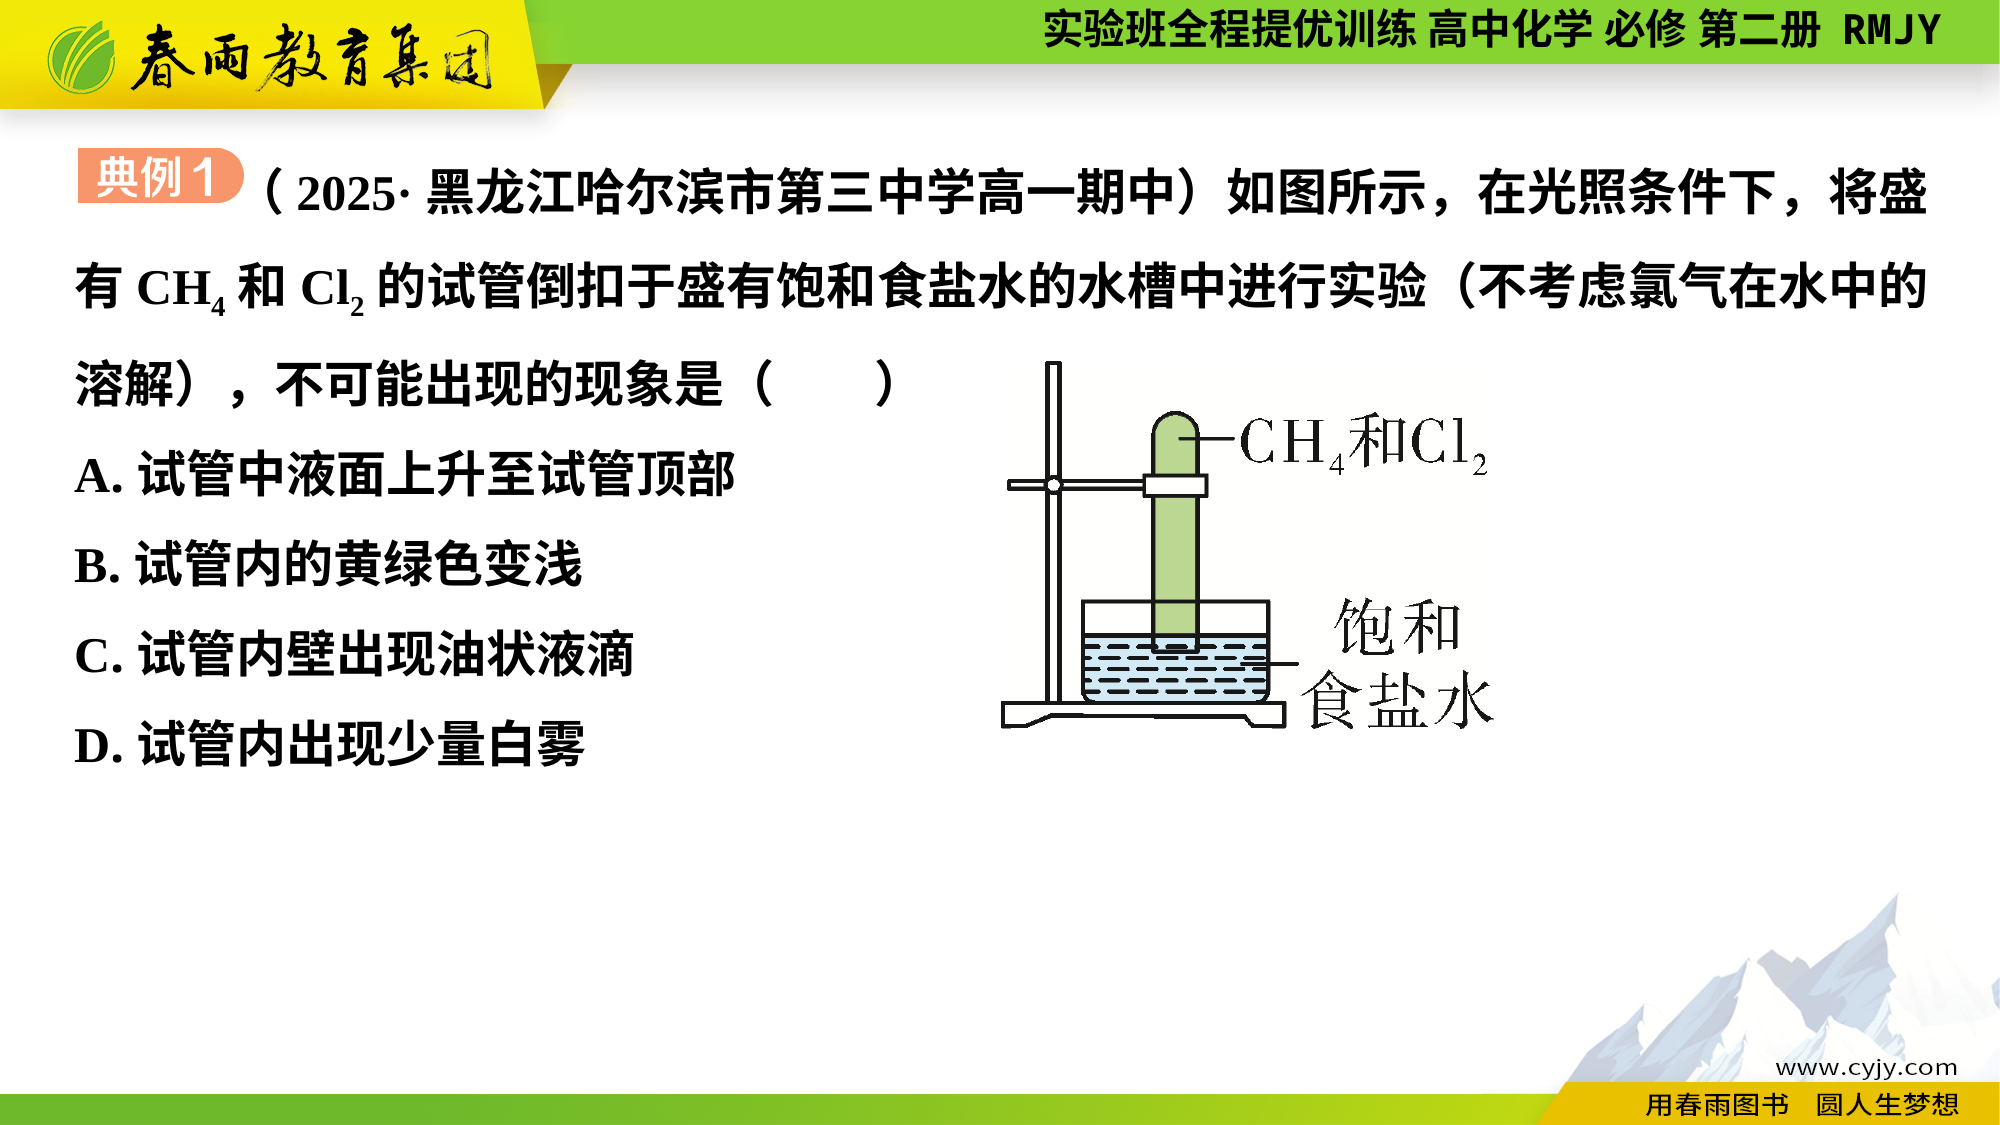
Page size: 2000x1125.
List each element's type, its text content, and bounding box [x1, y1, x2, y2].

list （2025·黑龙江哈尔滨市第三中学高一期中）如图所示，在光照条件下，将盛有CH4和Cl2的试管倒扣于盛有饱和食盐水的水槽中进行实验（不考虑氯气在水中的溶解），不可能出现的现象是（ ） A.试管中液面上升至试管顶部 B.试管内的黄绿色变浅 C.试管内壁出现油状液滴 D.试管内出现少量白雾 [59, 122, 1944, 774]
picture [0, 0, 2000, 1125]
